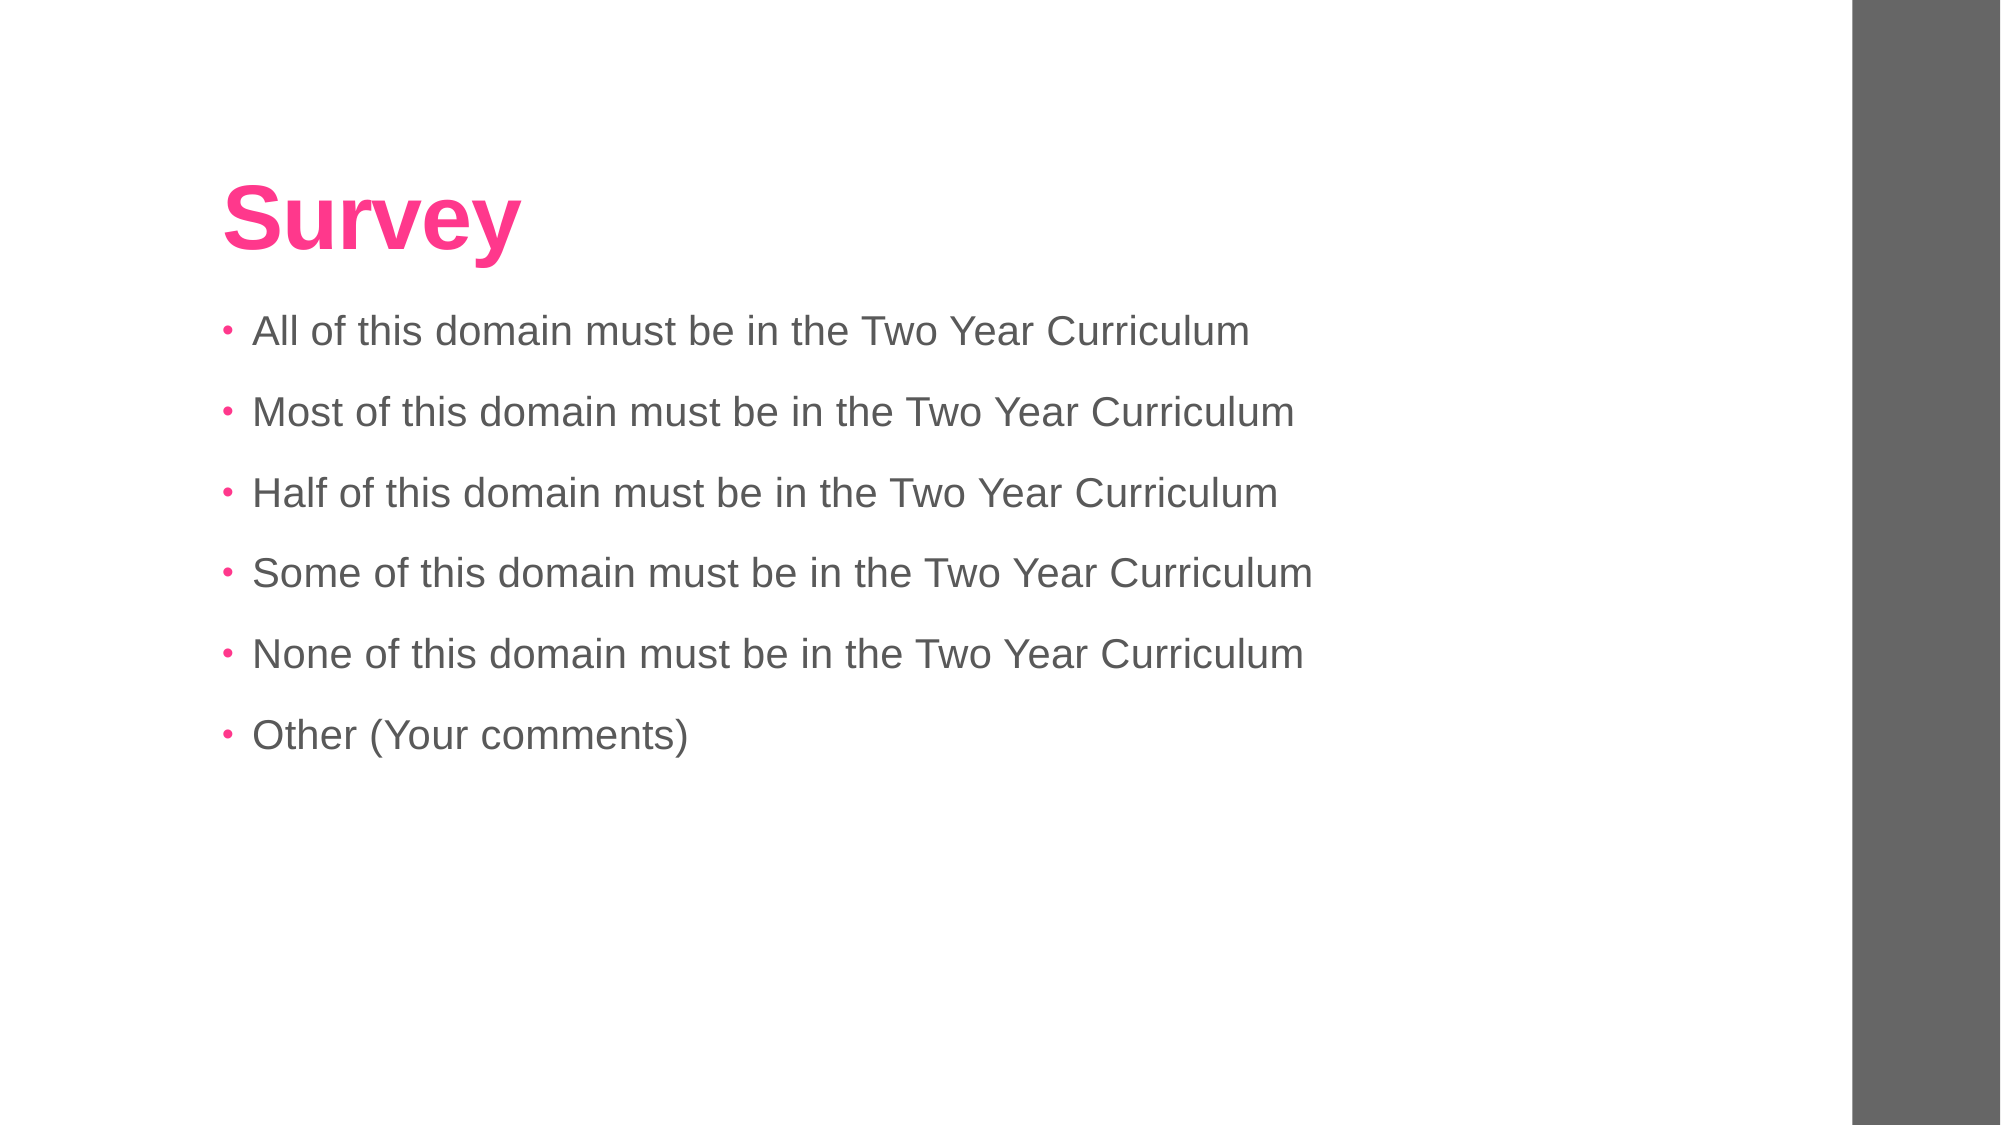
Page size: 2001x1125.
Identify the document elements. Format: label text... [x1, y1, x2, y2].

title Survey [206, 43, 1797, 278]
list All of this domain must be in the Two Year Curriculum Most of this domain must be in the Two Year Curriculum Half of this domain must be in the Two Year Curriculum Some of this domain must be in the Two Year Curriculum None of this domain must be in the Two Year Curriculum Other (Your comments) [206, 299, 1617, 1014]
